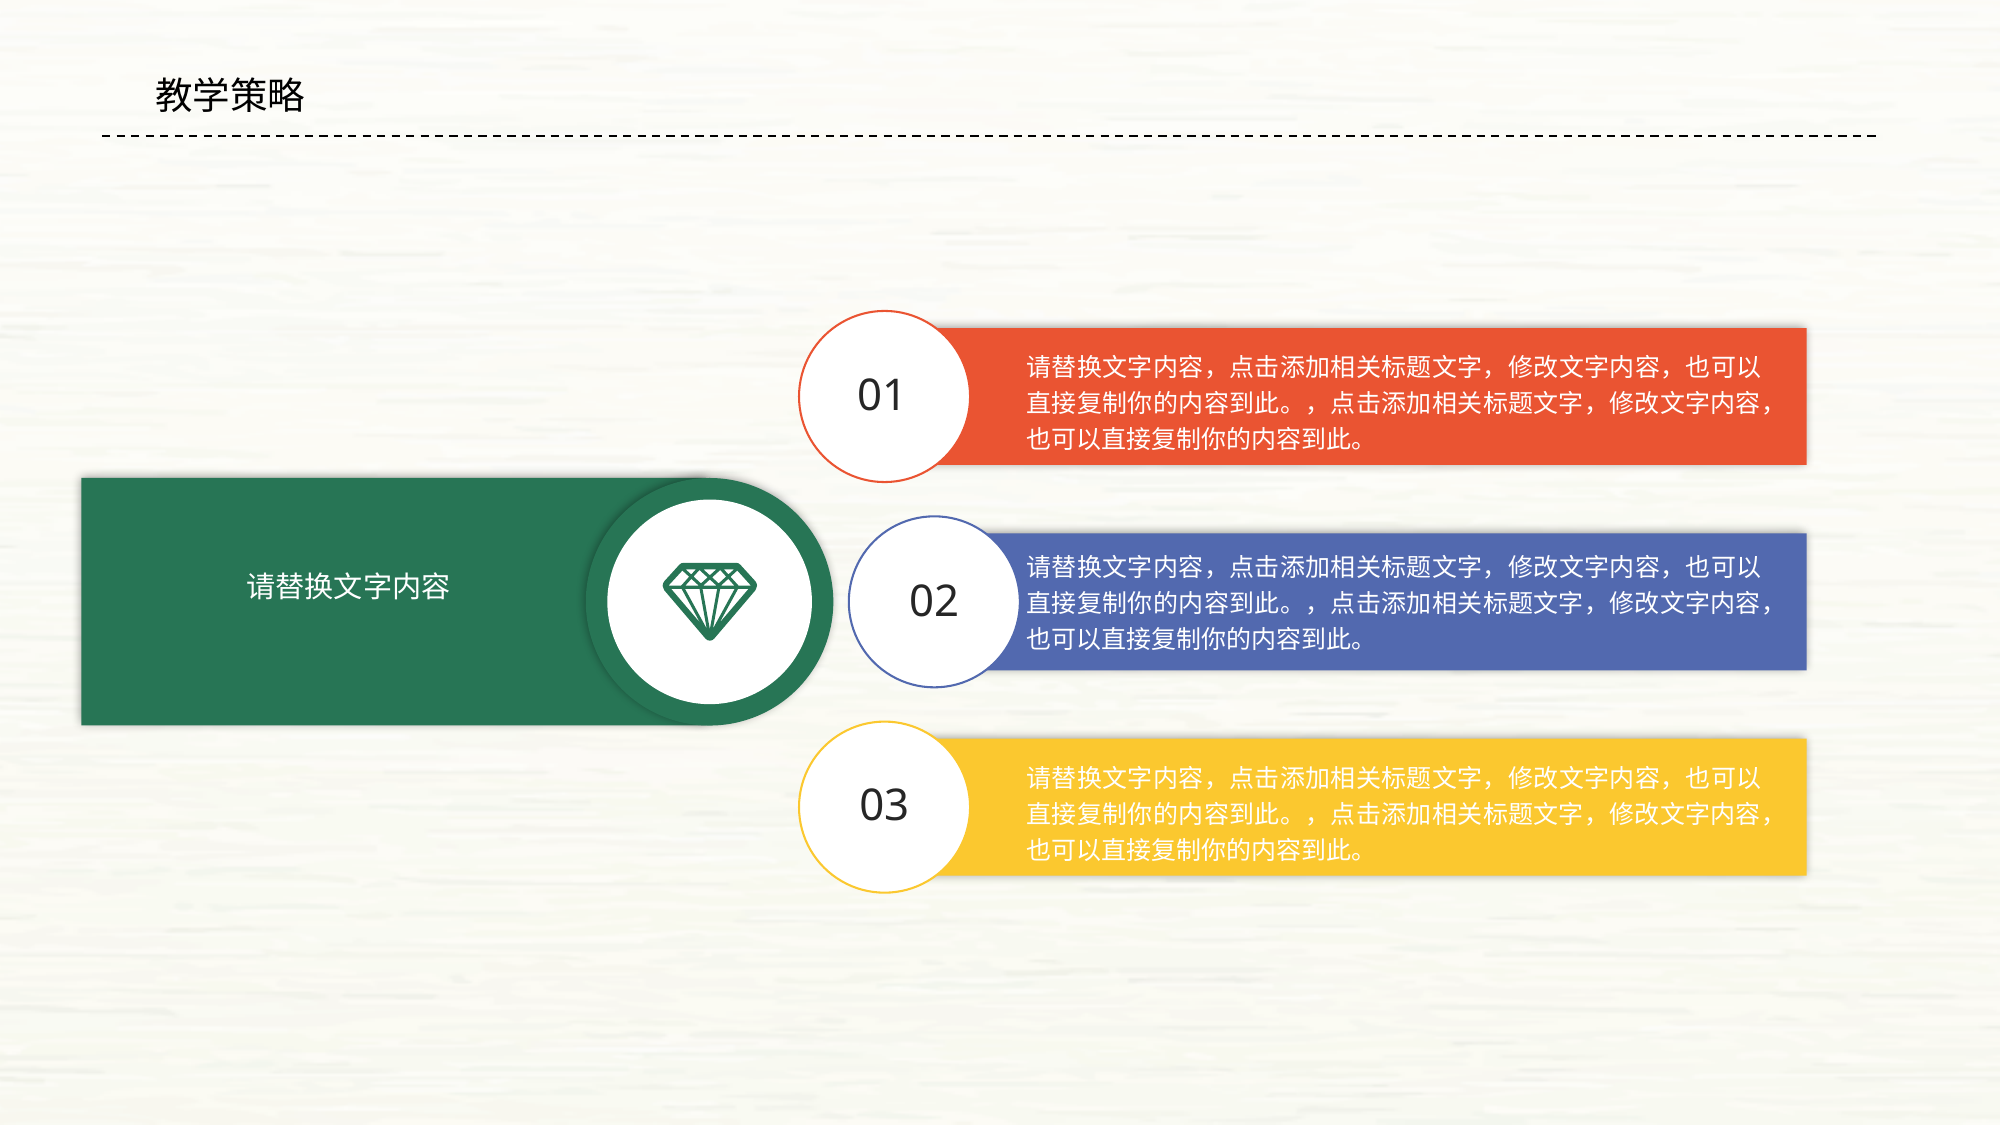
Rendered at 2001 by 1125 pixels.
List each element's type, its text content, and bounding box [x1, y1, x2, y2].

picture [0, 0, 2000, 1125]
text_box 教学策略 [140, 64, 321, 125]
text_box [81, 310, 1807, 893]
